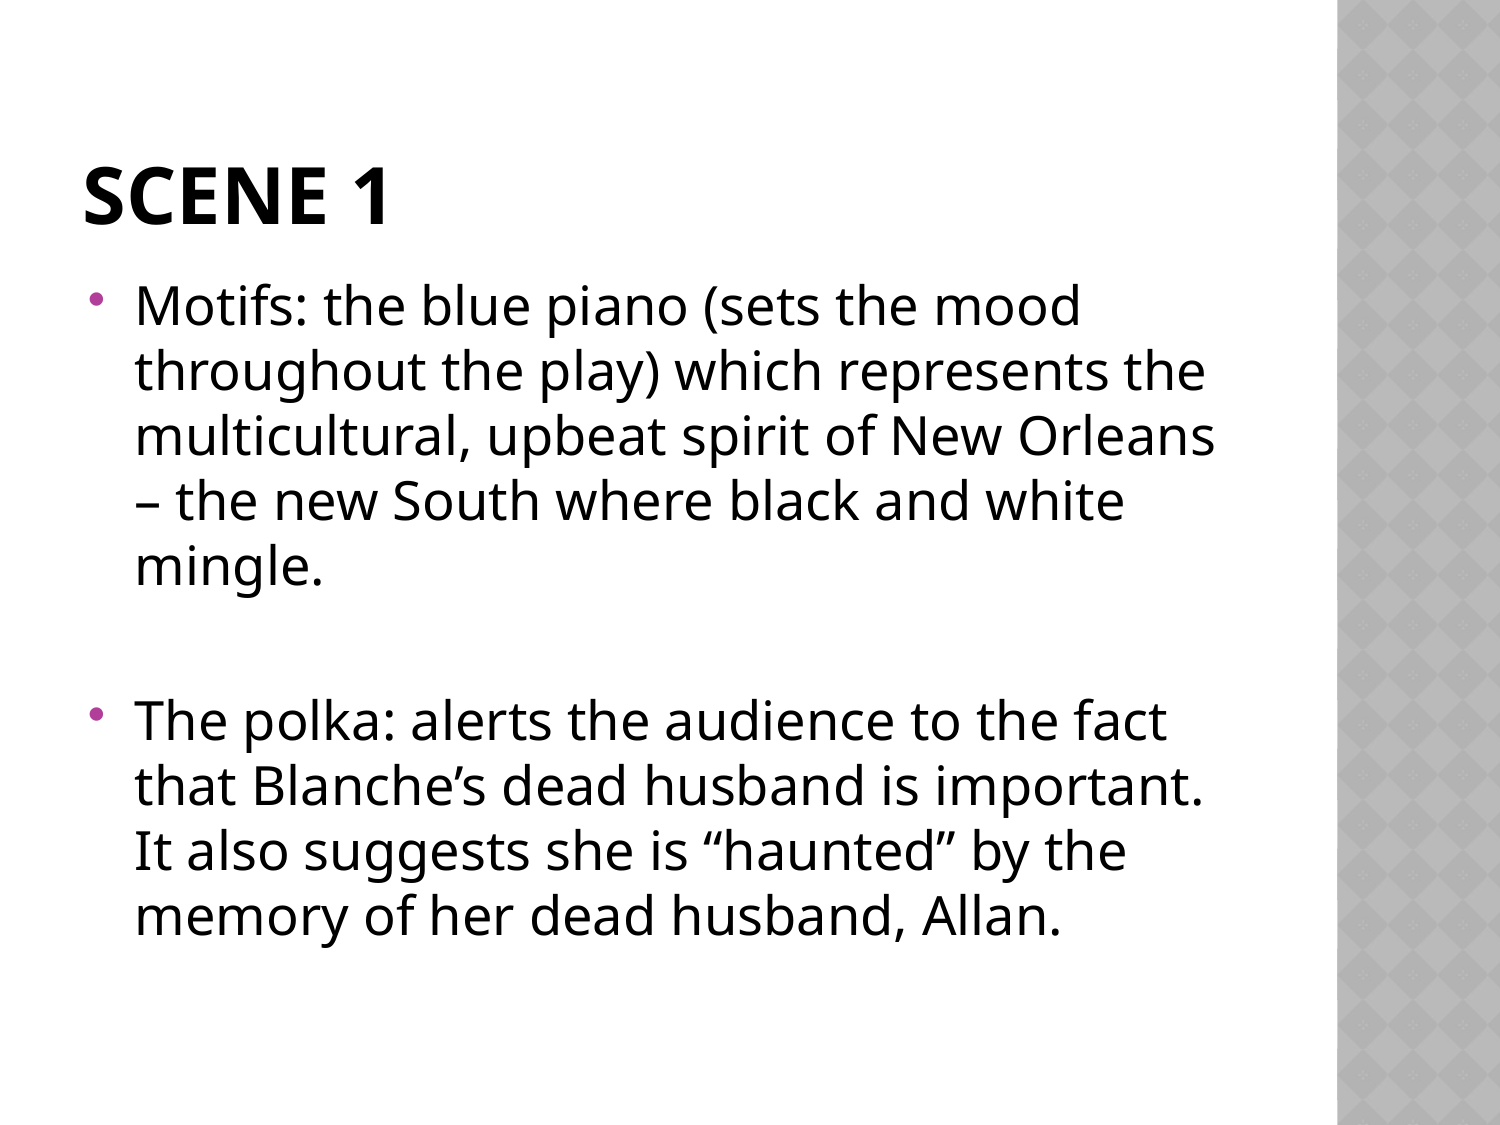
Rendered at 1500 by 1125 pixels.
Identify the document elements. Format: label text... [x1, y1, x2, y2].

title Scene 1 [75, 52, 1263, 240]
list Motifs: the blue piano (sets the mood throughout the play) which represents the multicultural, upbeat spirit of New Orleans – the new South where black and white mingle. The polka: alerts the audience to the fact that Blanche’s dead husband is important. It also suggests she is “haunted” by the memory of her dead husband, Allan. [75, 264, 1263, 1059]
